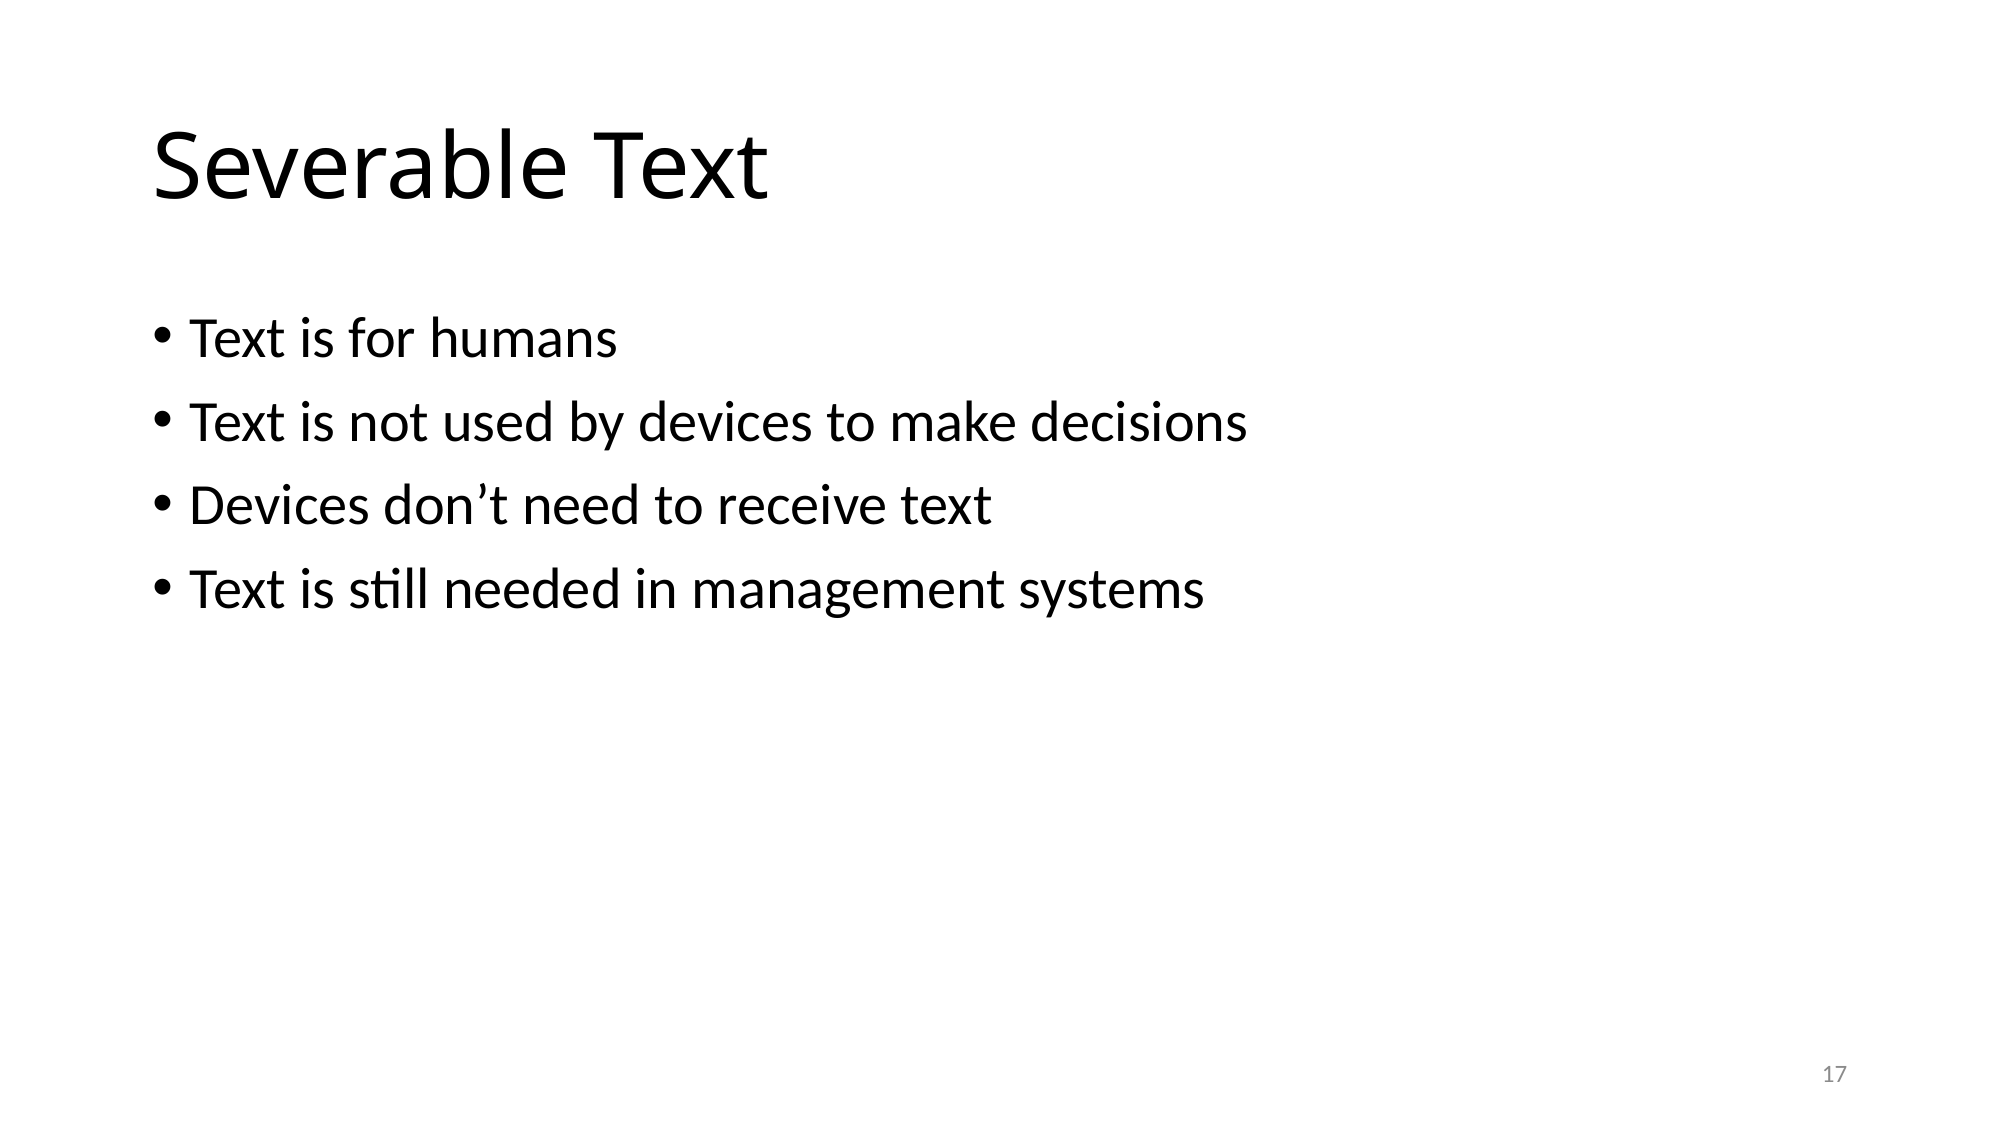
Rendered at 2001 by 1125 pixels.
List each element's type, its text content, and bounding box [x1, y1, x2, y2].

title Severable Text [137, 59, 1863, 278]
slide_number 17 [1412, 1042, 1863, 1103]
list Text is for humans Text is not used by devices to make decisions Devices don’t need to receive text Text is still needed in management systems [137, 299, 1863, 1014]
